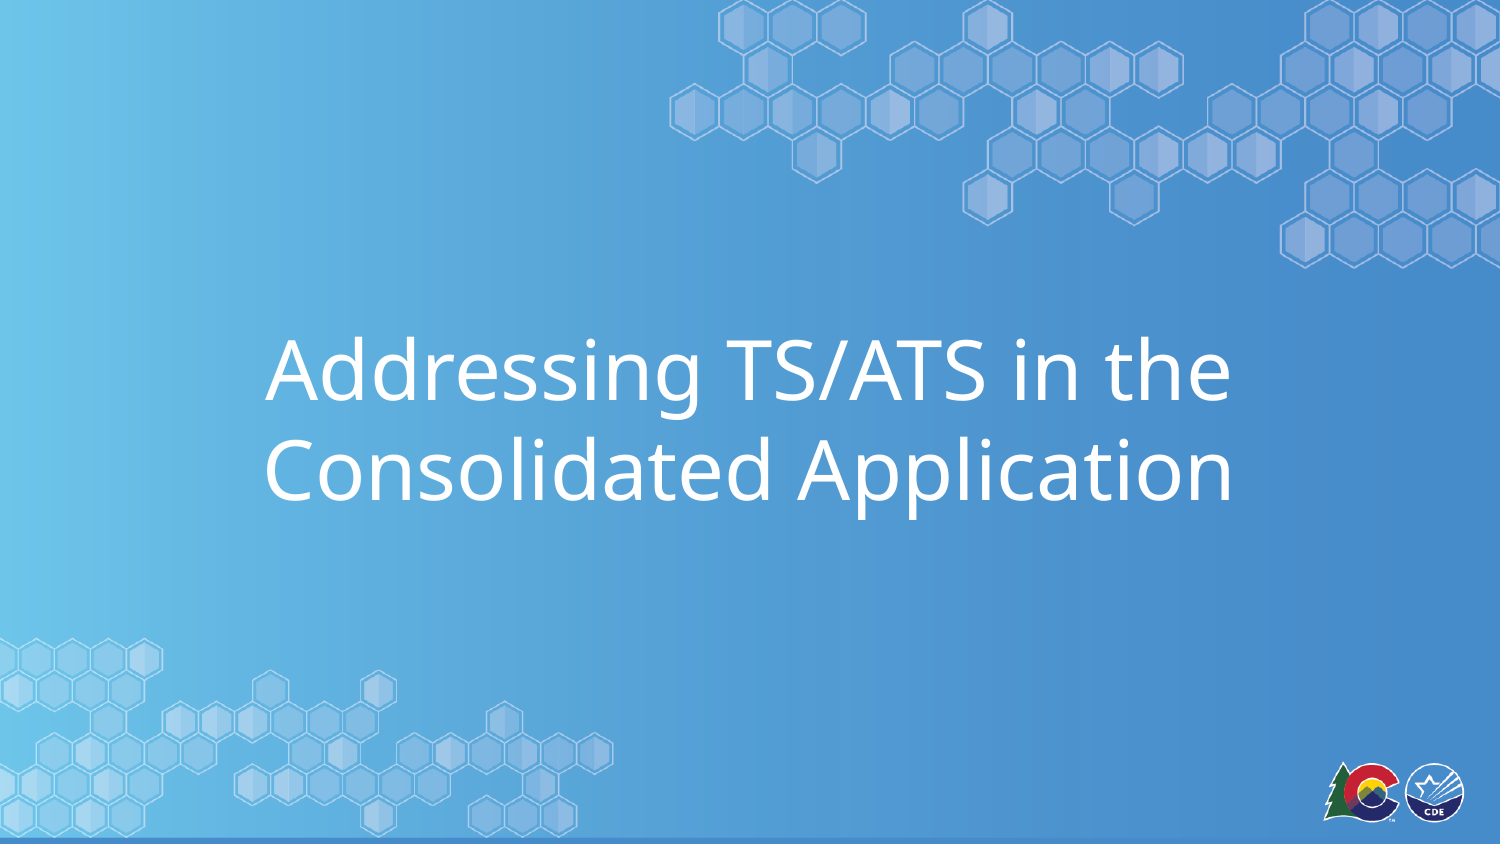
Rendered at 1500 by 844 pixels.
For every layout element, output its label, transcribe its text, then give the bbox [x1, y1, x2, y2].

picture [0, 0, 1500, 844]
title Addressing TS/ATS in the Consolidated Application [51, 301, 1449, 553]
